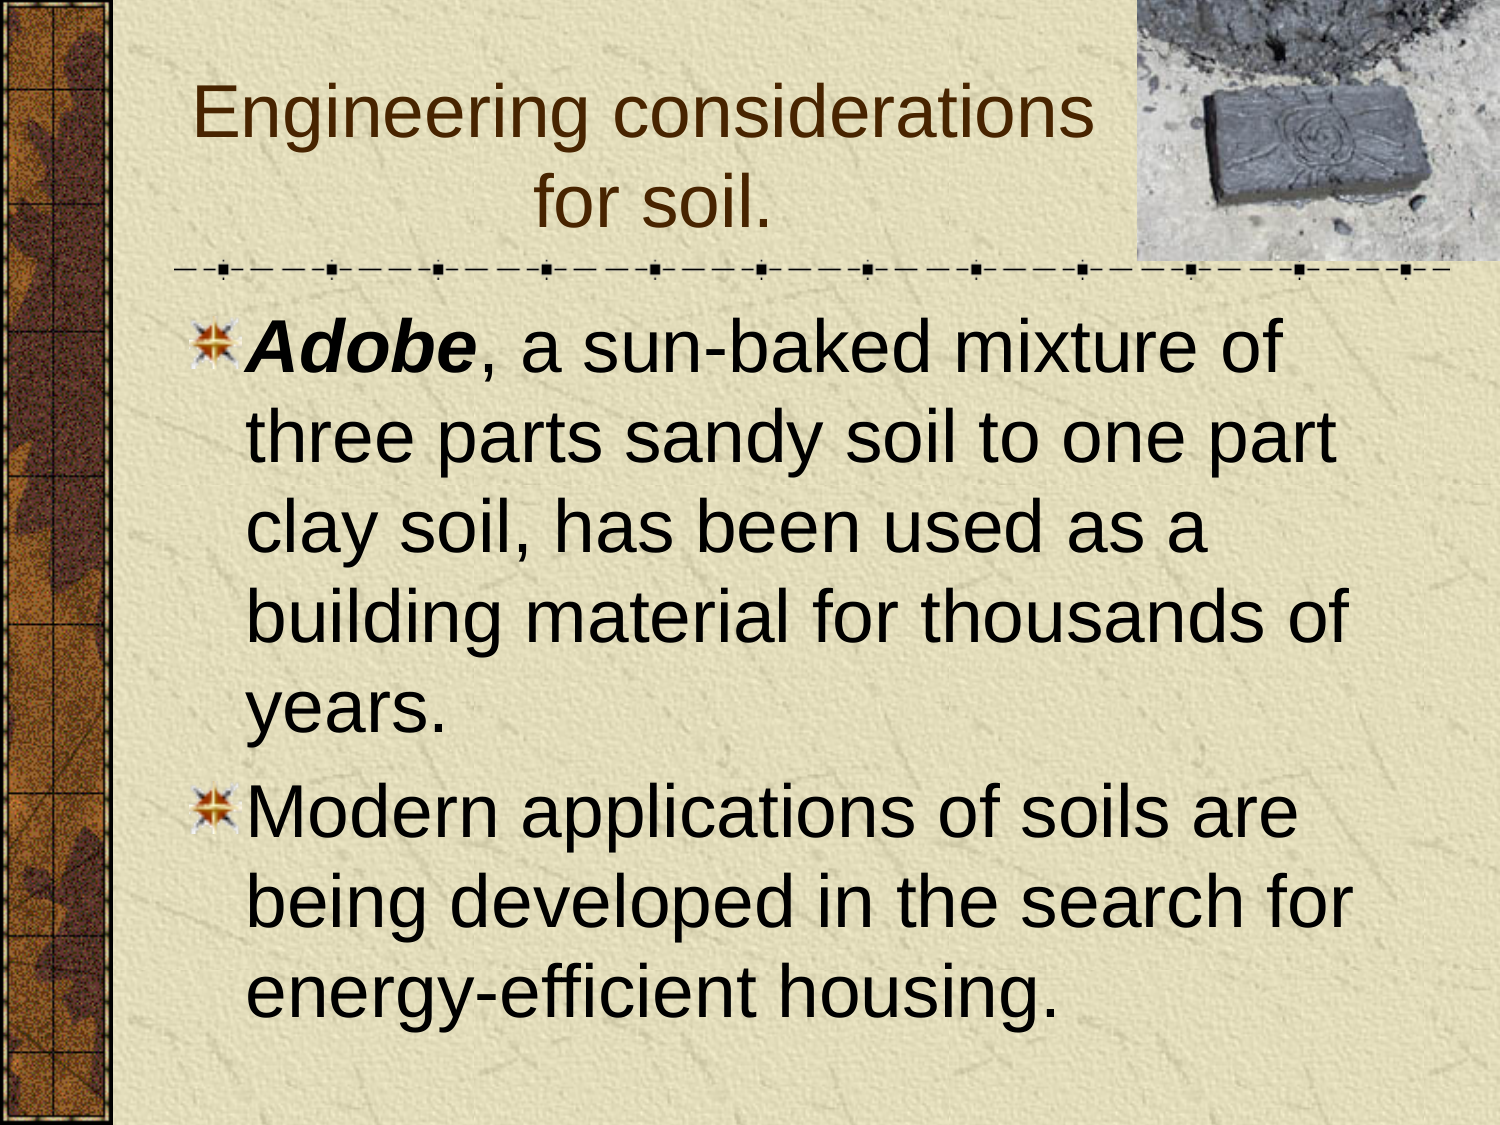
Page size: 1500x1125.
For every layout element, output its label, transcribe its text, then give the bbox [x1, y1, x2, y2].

picture [0, 0, 1500, 1125]
list Adobe, a sun-baked mixture of three parts sandy soil to one part clay soil, has been used as a building material for thousands of years. Modern applications of soils are being developed in the search for energy-efficient housing. [173, 289, 1449, 965]
title Engineering considerations for soil. [137, 62, 1132, 251]
